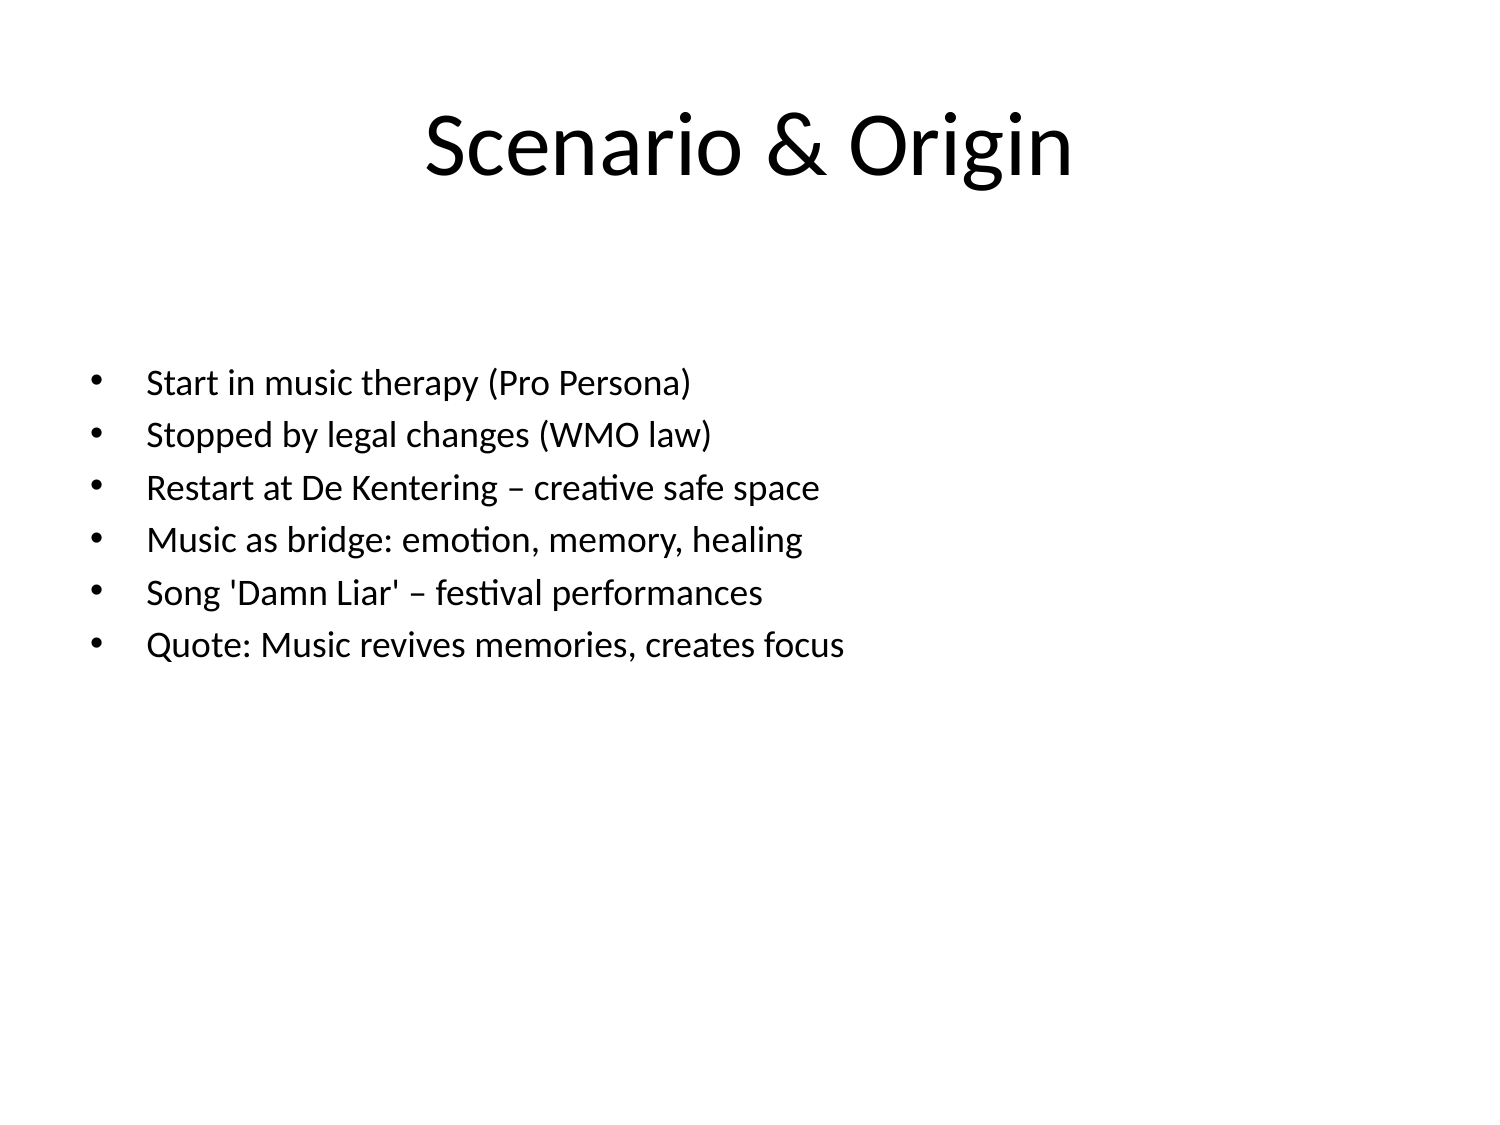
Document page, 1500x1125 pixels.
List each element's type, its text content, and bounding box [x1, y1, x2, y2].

title Scenario & Origin [75, 45, 1425, 233]
list Start in music therapy (Pro Persona) Stopped by legal changes (WMO law) Restart at De Kentering – creative safe space Music as bridge: emotion, memory, healing Song 'Damn Liar' – festival performances Quote: Music revives memories, creates focus [75, 262, 1425, 1005]
